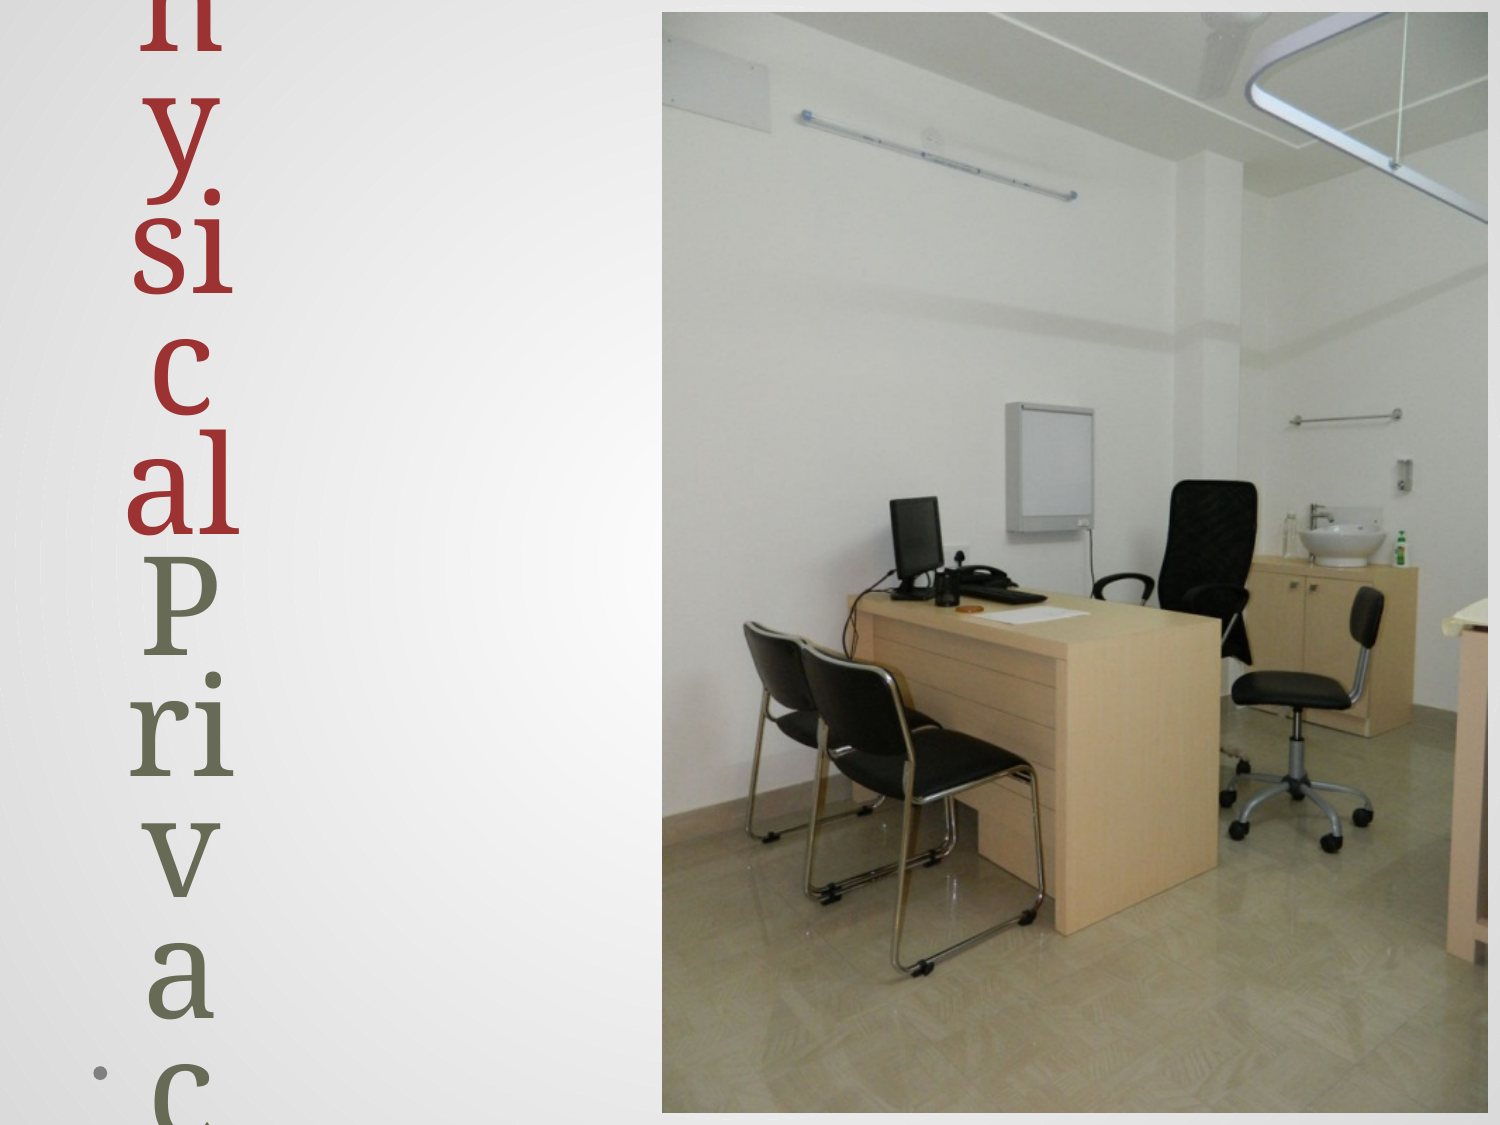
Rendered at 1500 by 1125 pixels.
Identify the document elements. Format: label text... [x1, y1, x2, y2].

title Physical Privacy [105, 0, 258, 1125]
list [662, 11, 1488, 1113]
